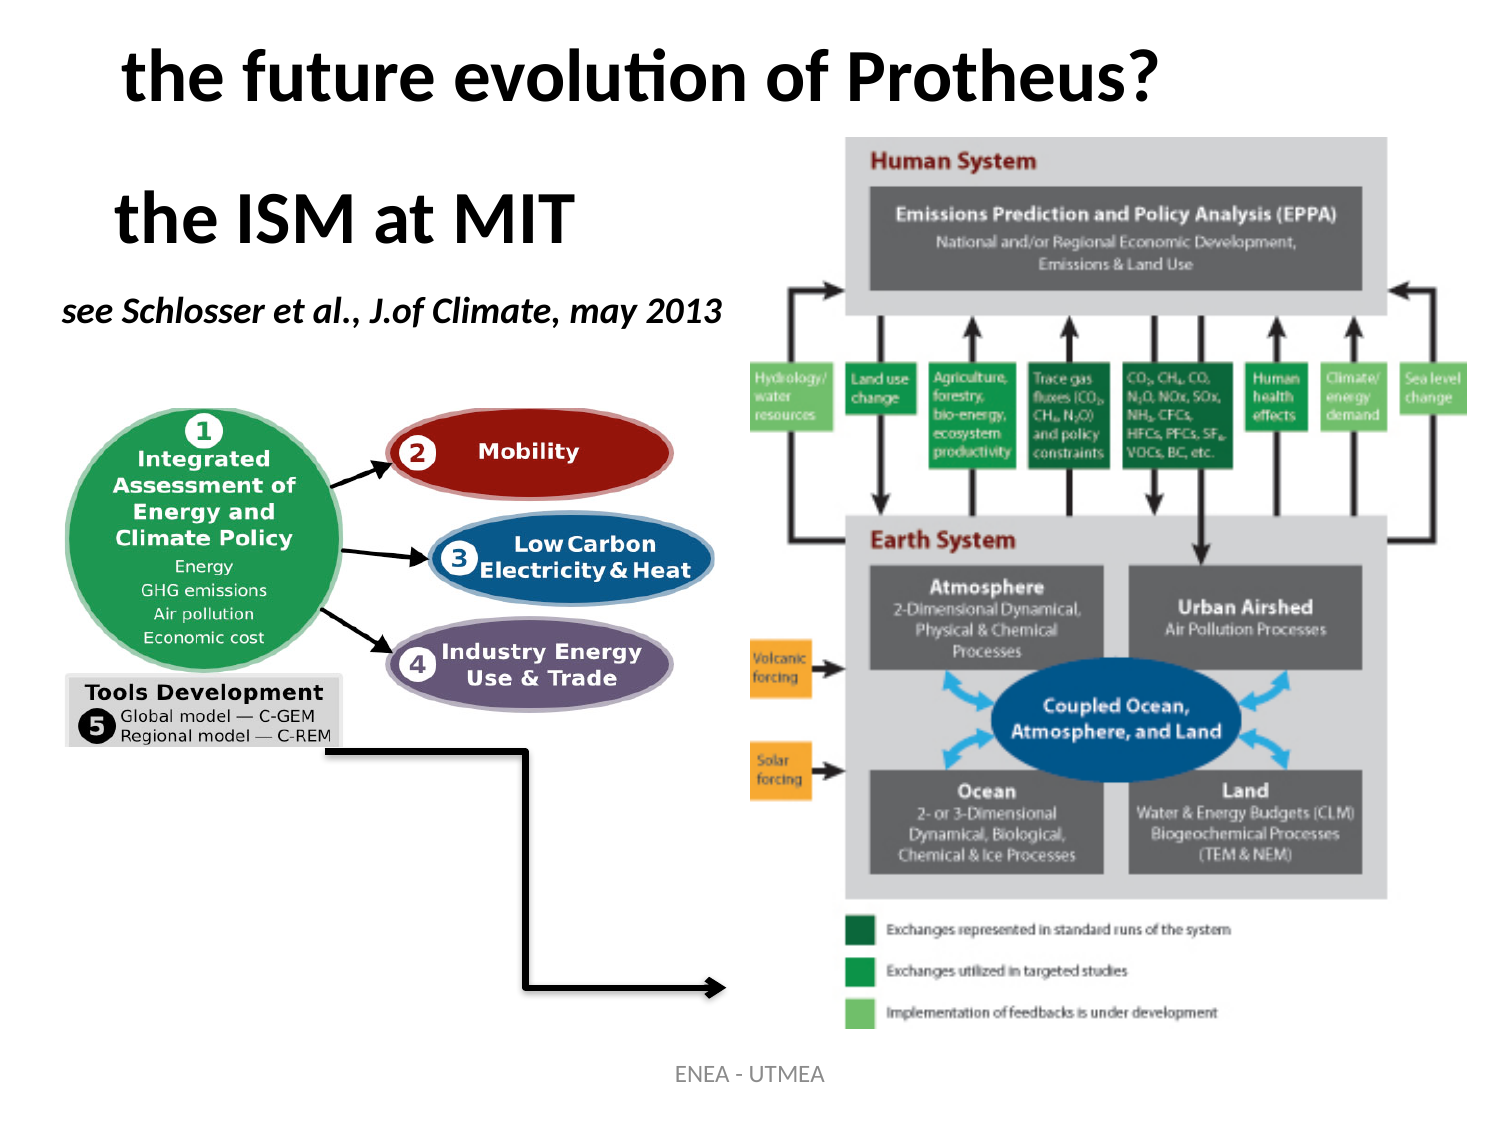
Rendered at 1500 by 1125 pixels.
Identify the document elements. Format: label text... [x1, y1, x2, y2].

text_box the ISM at MIT [100, 160, 695, 266]
footer ENEA - UTMEA [512, 1042, 988, 1103]
text_box see Schlosser et al., J.of Climate, may 2013 [47, 278, 738, 339]
picture [749, 136, 1467, 1030]
text_box the future evolution of Protheus? [106, 19, 1178, 124]
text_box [324, 751, 727, 988]
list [64, 408, 715, 747]
